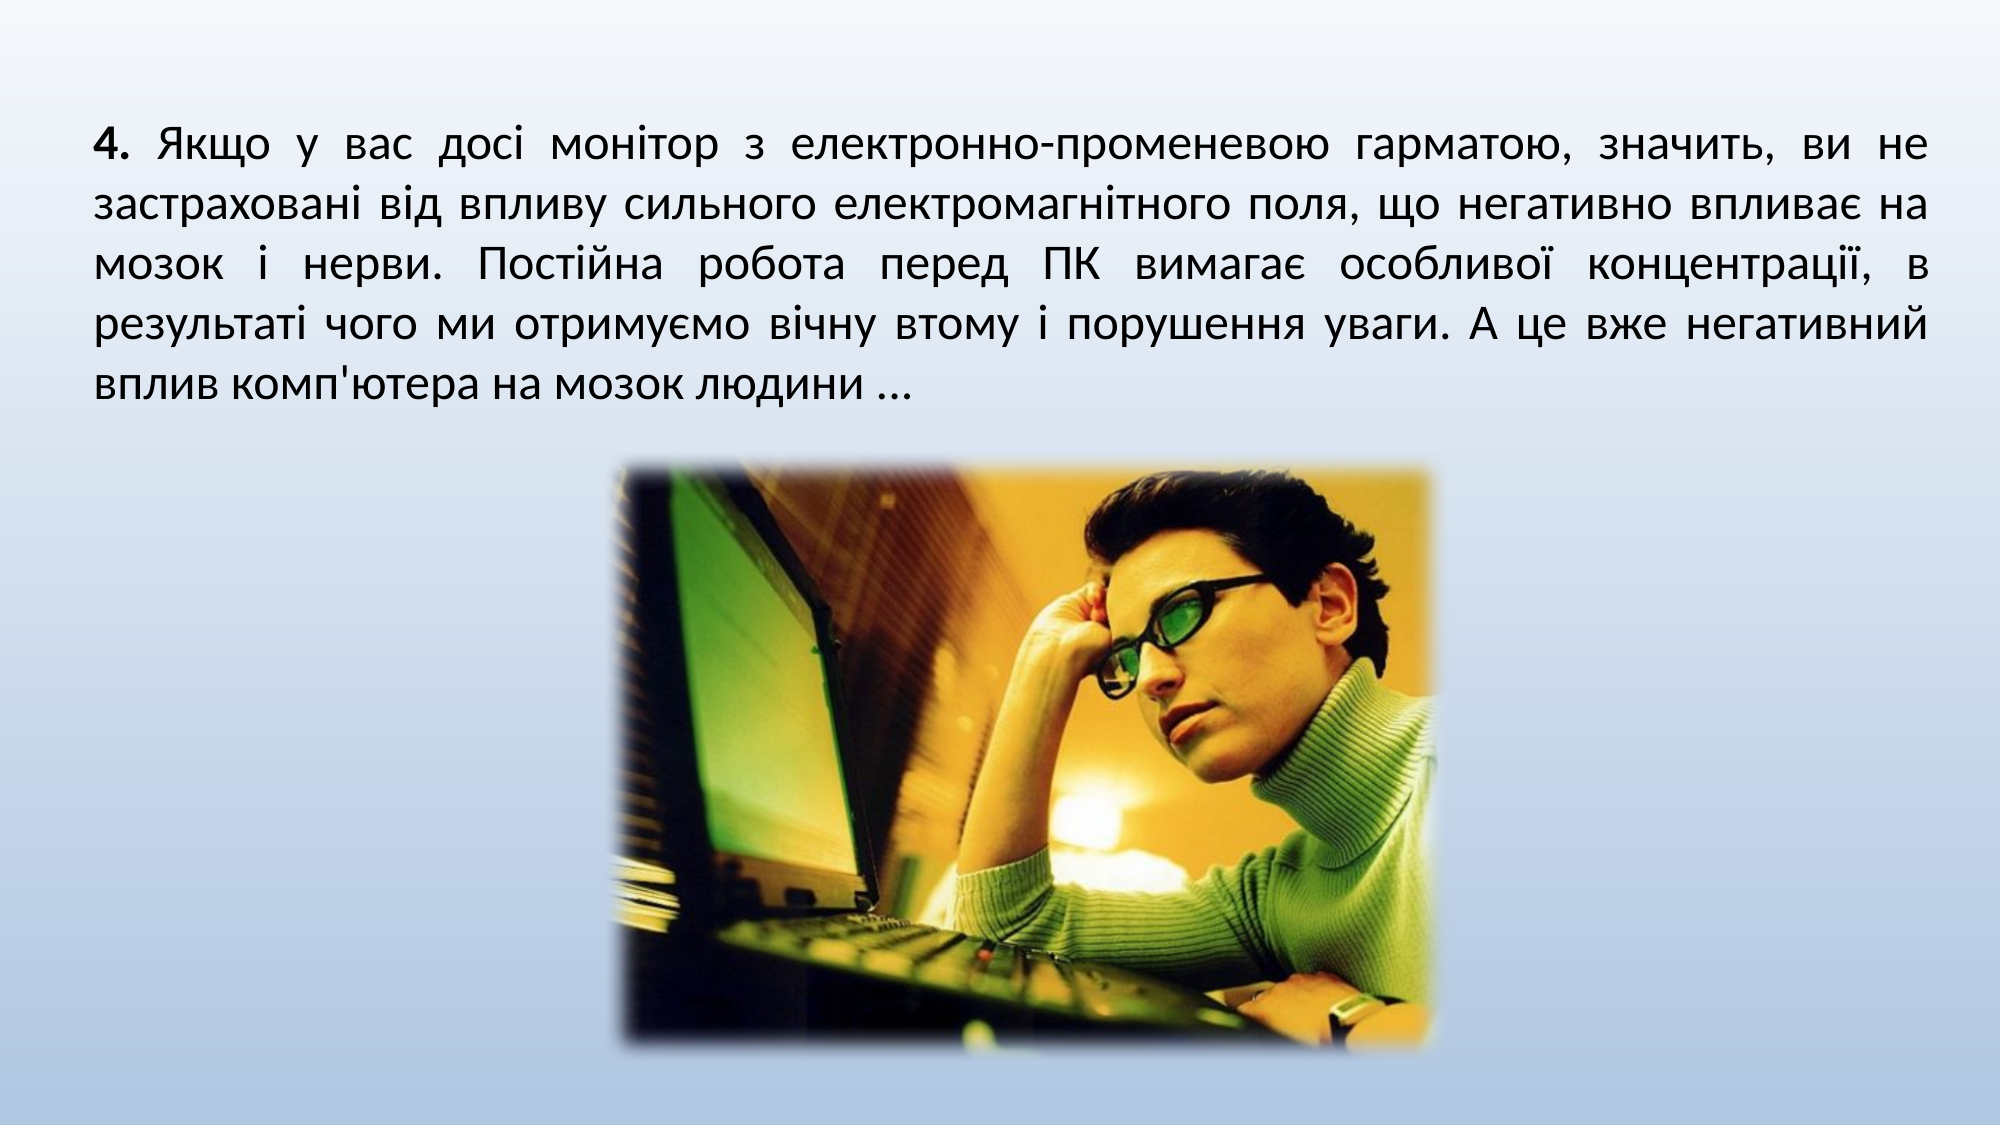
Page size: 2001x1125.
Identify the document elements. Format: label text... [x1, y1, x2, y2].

text_box 4. Якщо у вас досі монітор з електронно-променевою гарматою, значить, ви не застраховані від впливу сильного електромагнітного поля, що негативно впливає на мозок і нерви. Постійна робота перед ПК вимагає особливої ​​концентрації, в результаті чого ми отримуємо вічну втому і порушення уваги. А це вже негативний вплив комп'ютера на мозок людини ... [78, 101, 1945, 417]
picture [603, 449, 1449, 1062]
